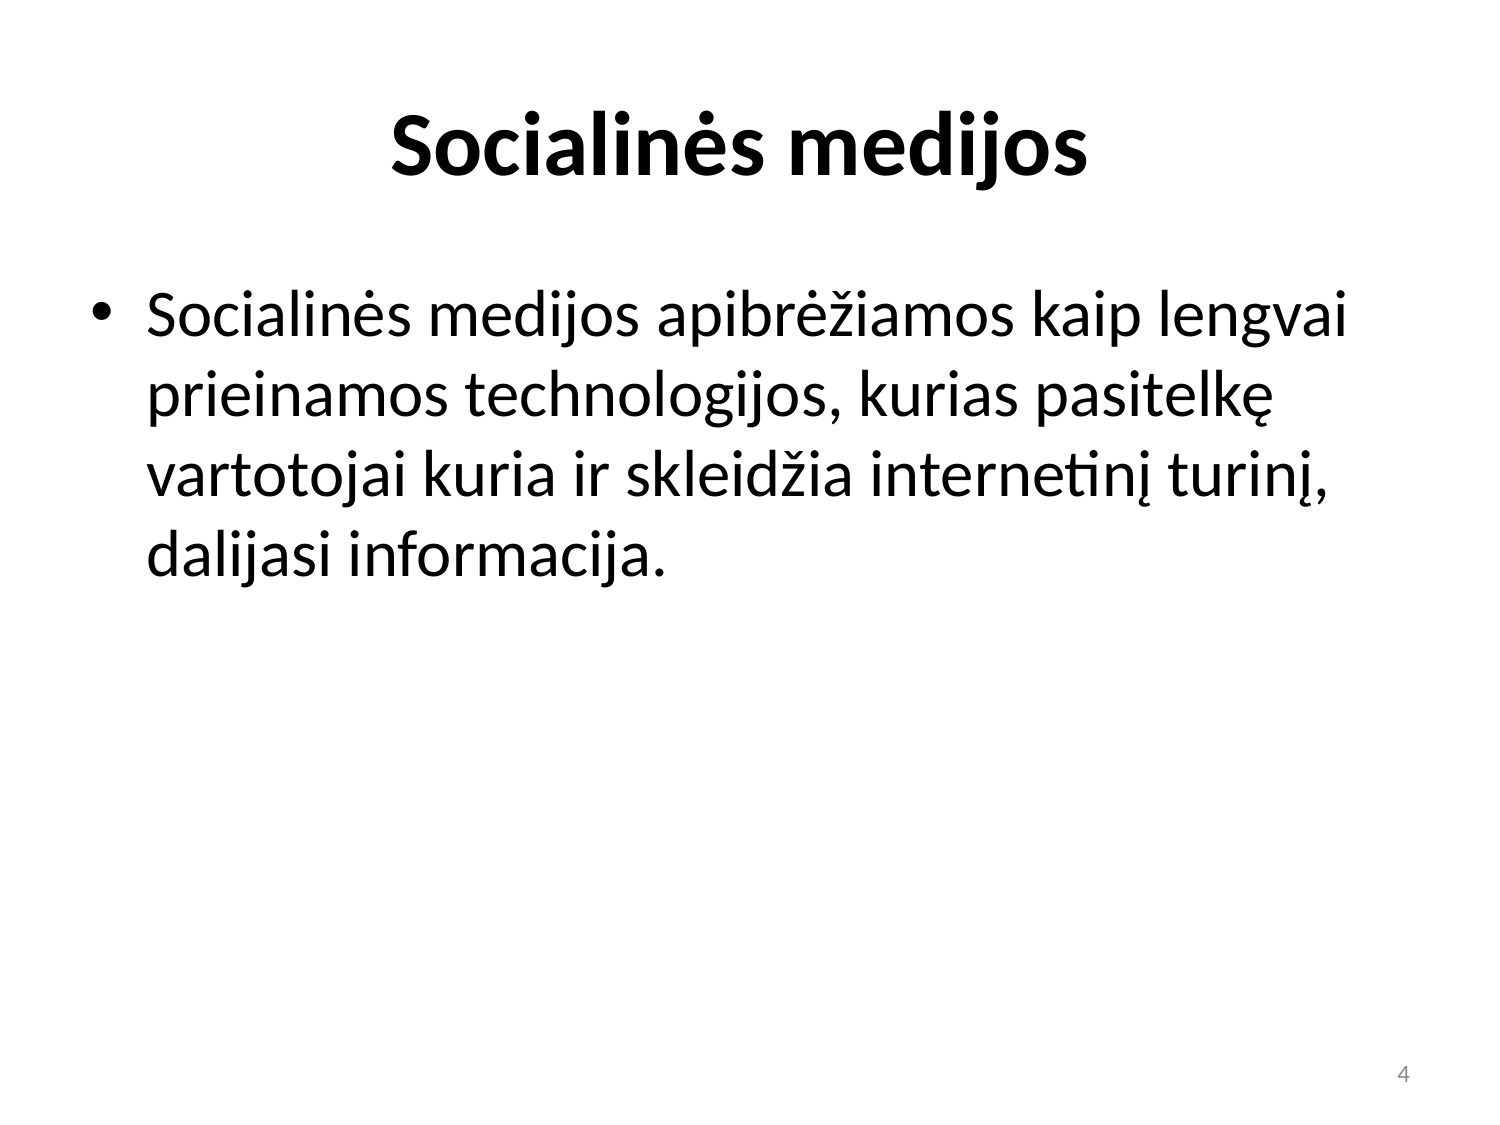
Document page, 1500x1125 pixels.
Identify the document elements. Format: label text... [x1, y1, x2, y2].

list Socialinės medijos apibrėžiamos kaip lengvai prieinamos technologijos, kurias pasitelkę vartotojai kuria ir skleidžia internetinį turinį, dalijasi informacija. [75, 262, 1425, 1005]
slide_number 4 [1074, 1042, 1425, 1103]
title Socialinės medijos [75, 45, 1425, 233]
